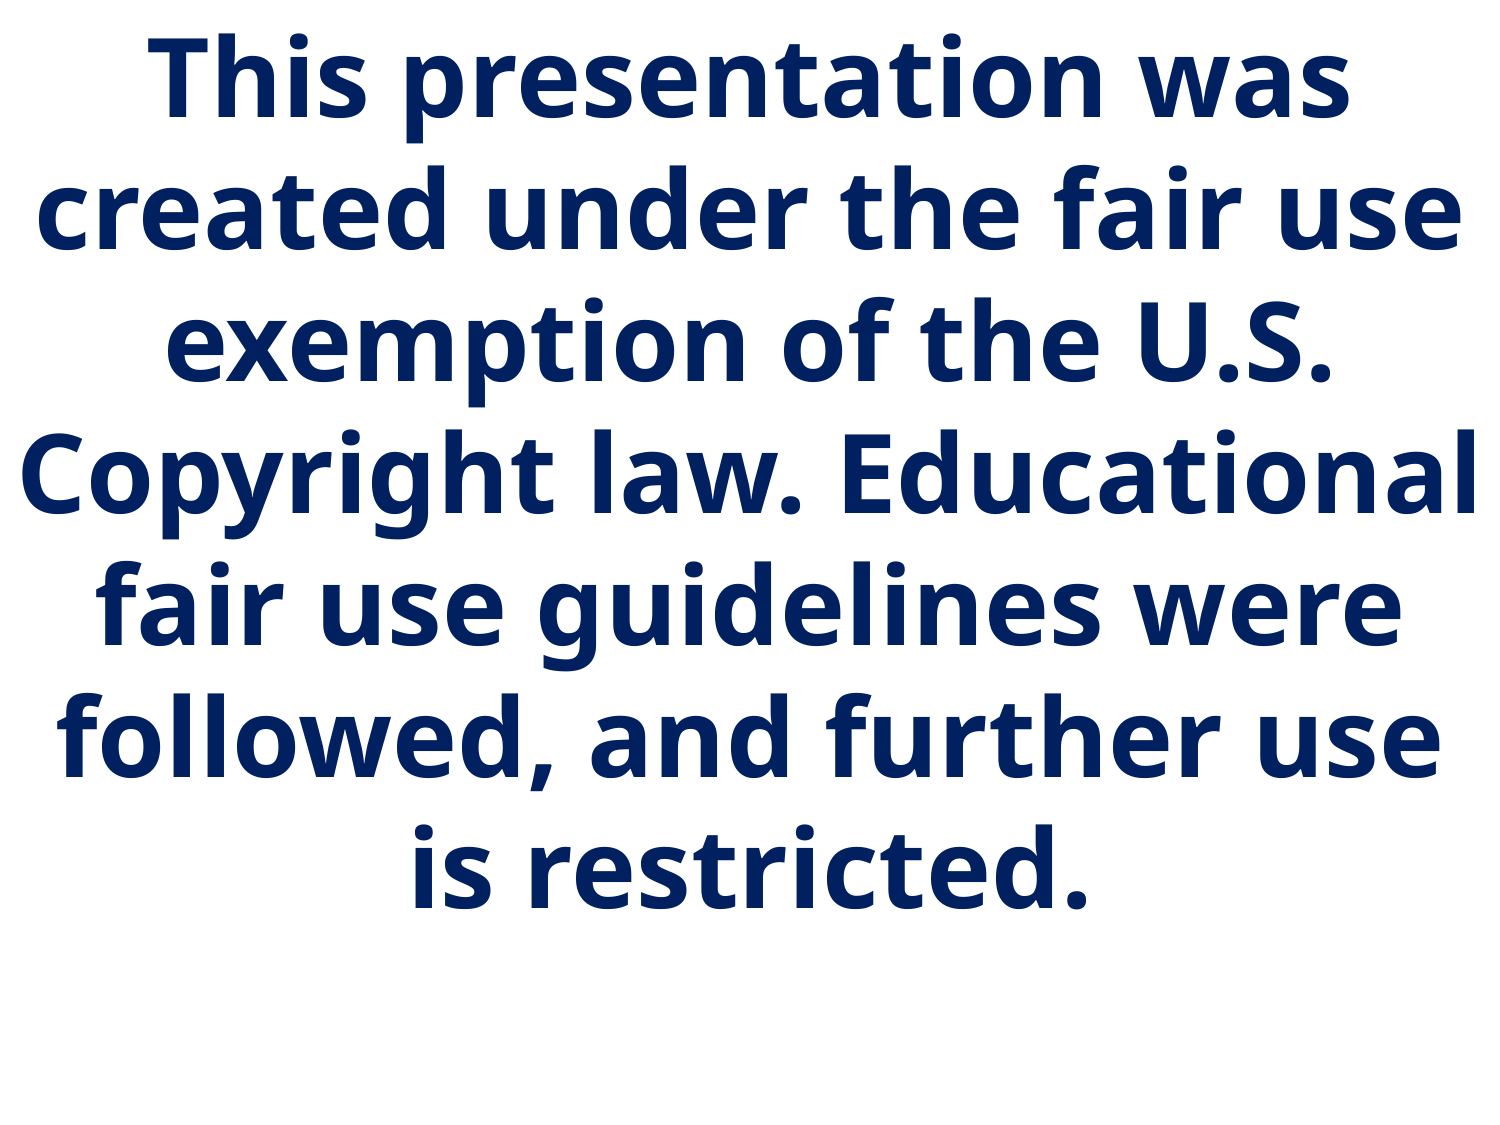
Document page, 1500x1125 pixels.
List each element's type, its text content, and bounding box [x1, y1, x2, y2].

subtitle This presentation was created under the fair use exemption of the U.S. Copyright law. Educational fair use guidelines were followed, and further use is restricted. [0, 0, 1500, 1125]
